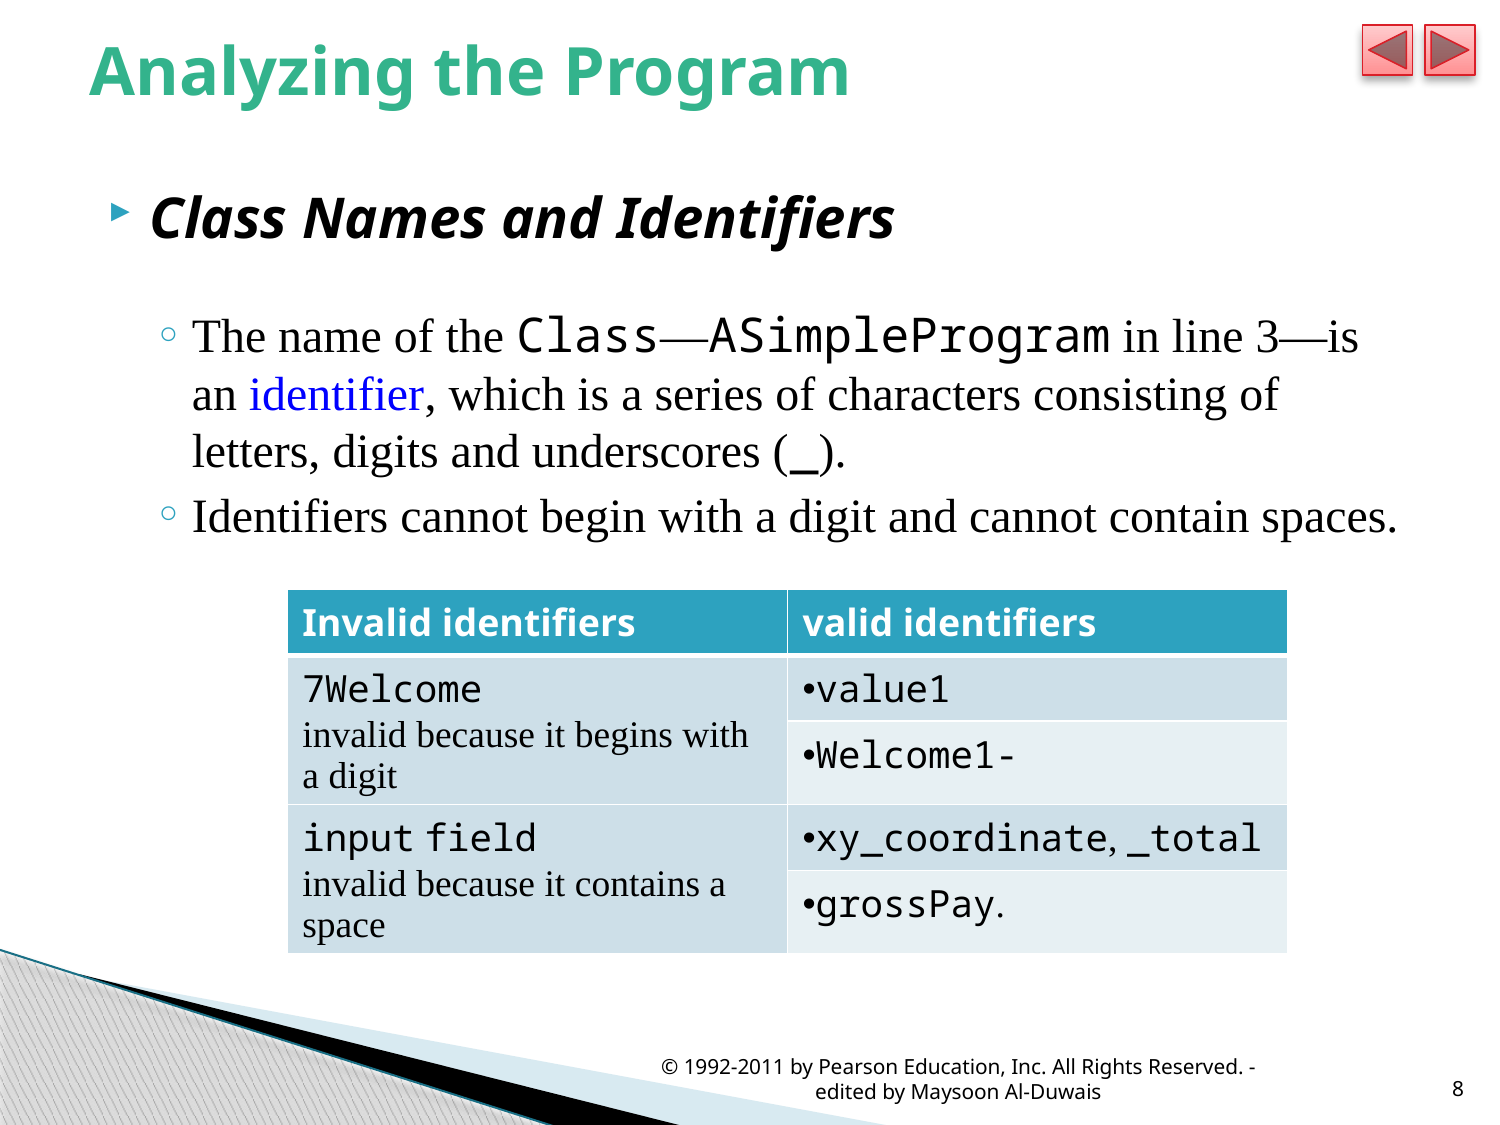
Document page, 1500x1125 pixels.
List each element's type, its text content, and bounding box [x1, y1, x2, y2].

table_cell Welcome1- [788, 722, 1287, 804]
table_header valid identifiers [788, 590, 1287, 653]
table_cell 7Welcome invalid because it begins with a digit [288, 658, 787, 804]
table_cell value1 [788, 658, 1287, 720]
table_cell input field invalid because it contains a space [288, 805, 787, 953]
list Class Names and Identifiers The name of the Class—ASimpleProgram in line 3—is an identifier, which is a series of characters consisting of letters, digits and underscores (_). Identifiers cannot begin with a digit and cannot contain spaces. [74, 174, 1426, 918]
table_header Invalid identifiers [288, 590, 787, 653]
table_cell xy_coordinate, _total [788, 805, 1287, 870]
table_cell grossPay. [788, 871, 1287, 953]
title Analyzing the Program [75, 0, 1425, 163]
slide_number 8 [1418, 1051, 1479, 1112]
footer © 1992-2011 by Pearson Education, Inc. All Rights Reserved. - edited by Maysoon Al-Duwais [612, 1051, 1305, 1112]
